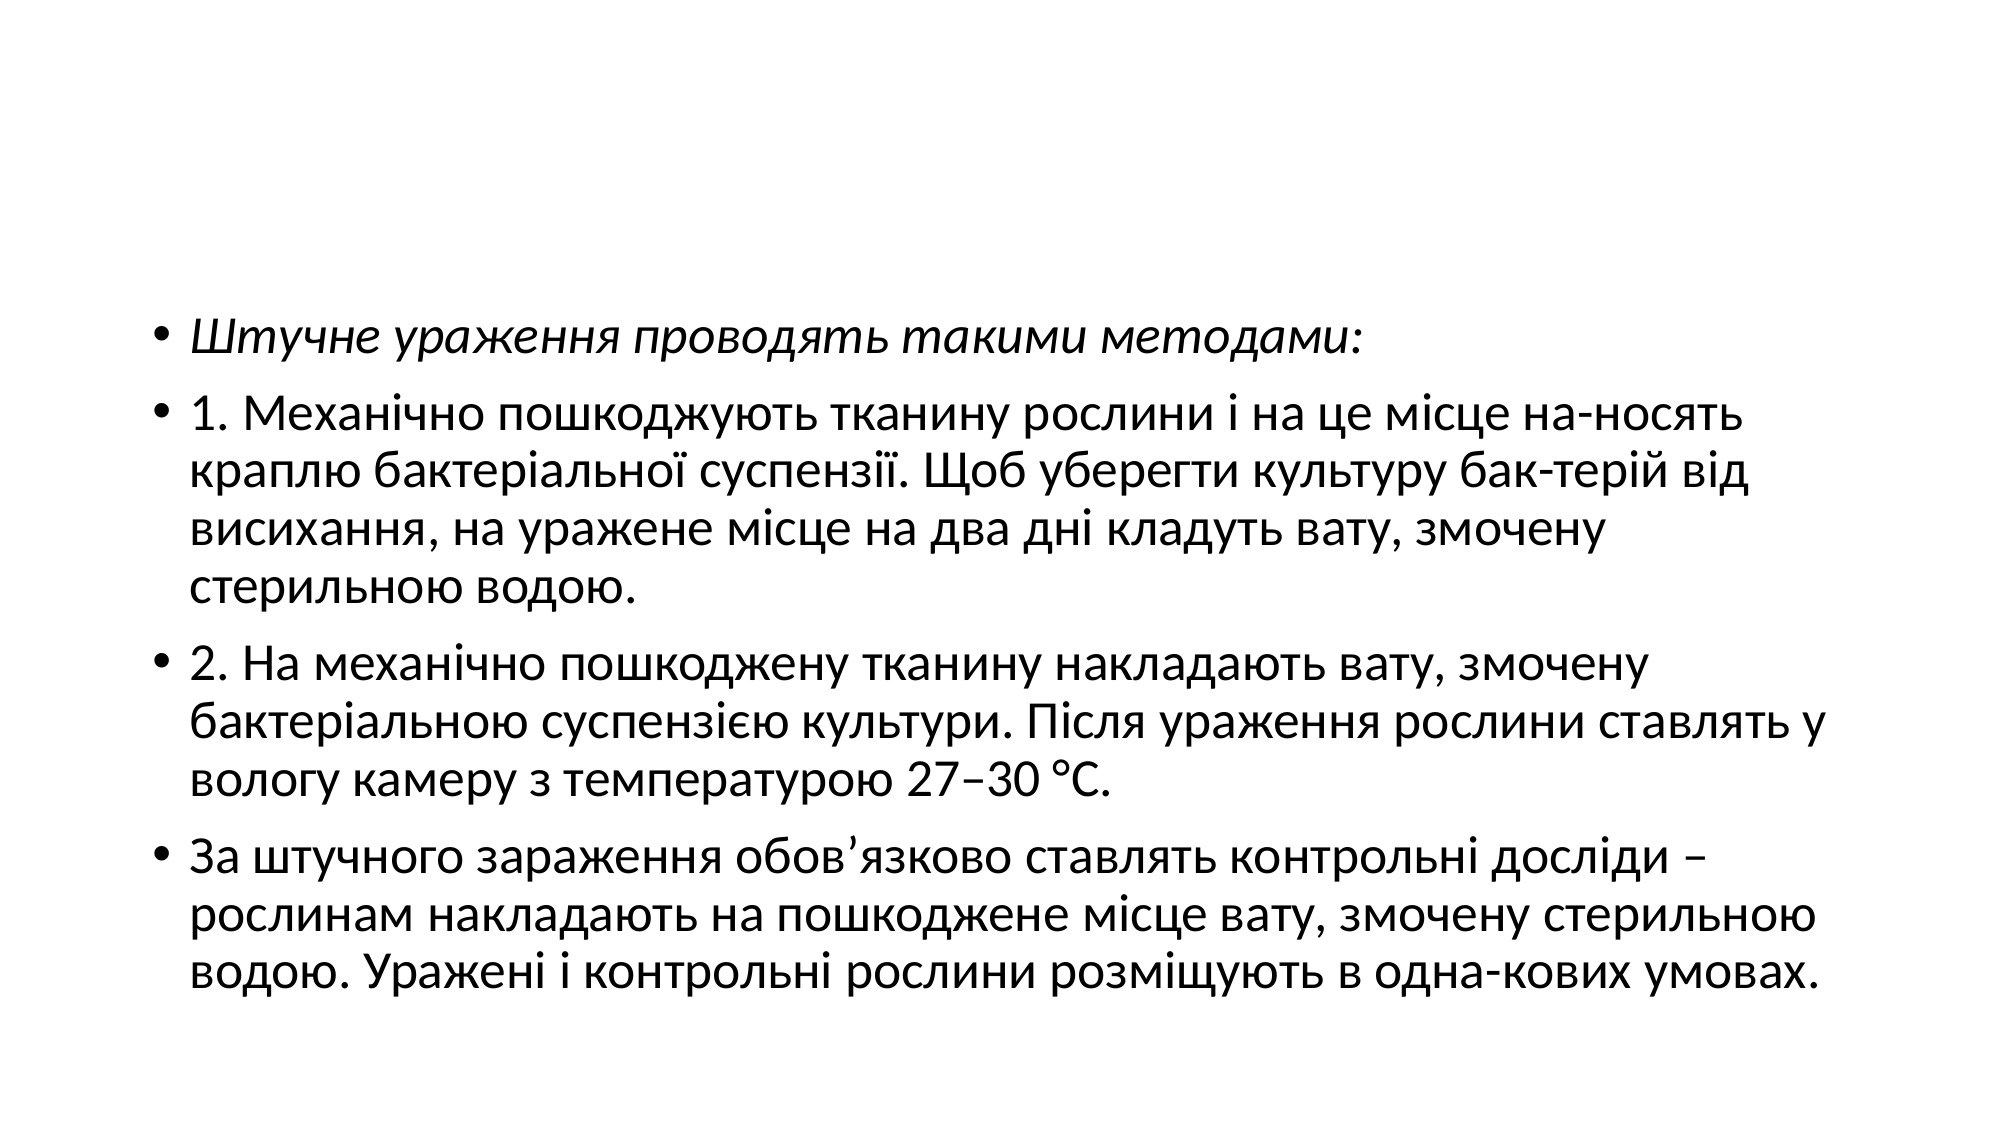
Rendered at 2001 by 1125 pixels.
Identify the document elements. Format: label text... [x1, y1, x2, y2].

list Штучне ураження проводять такими методами: 1. Механічно пошкоджують тканину рослини і на це місце на-носять краплю бактеріальної суспензії. Щоб уберегти культуру бак-терій від висихання, на уражене місце на два дні кладуть вату, змочену стерильною водою. 2. На механічно пошкоджену тканину накладають вату, змочену бактеріальною суспензією культури. Після ураження рослини ставлять у вологу камеру з температурою 27–30 °С. За штучного зараження обов’язково ставлять контрольні досліди – рослинам накладають на пошкоджене місце вату, змочену стерильною водою. Уражені і контрольні рослини розміщують в одна-кових умовах. [137, 299, 1863, 1014]
